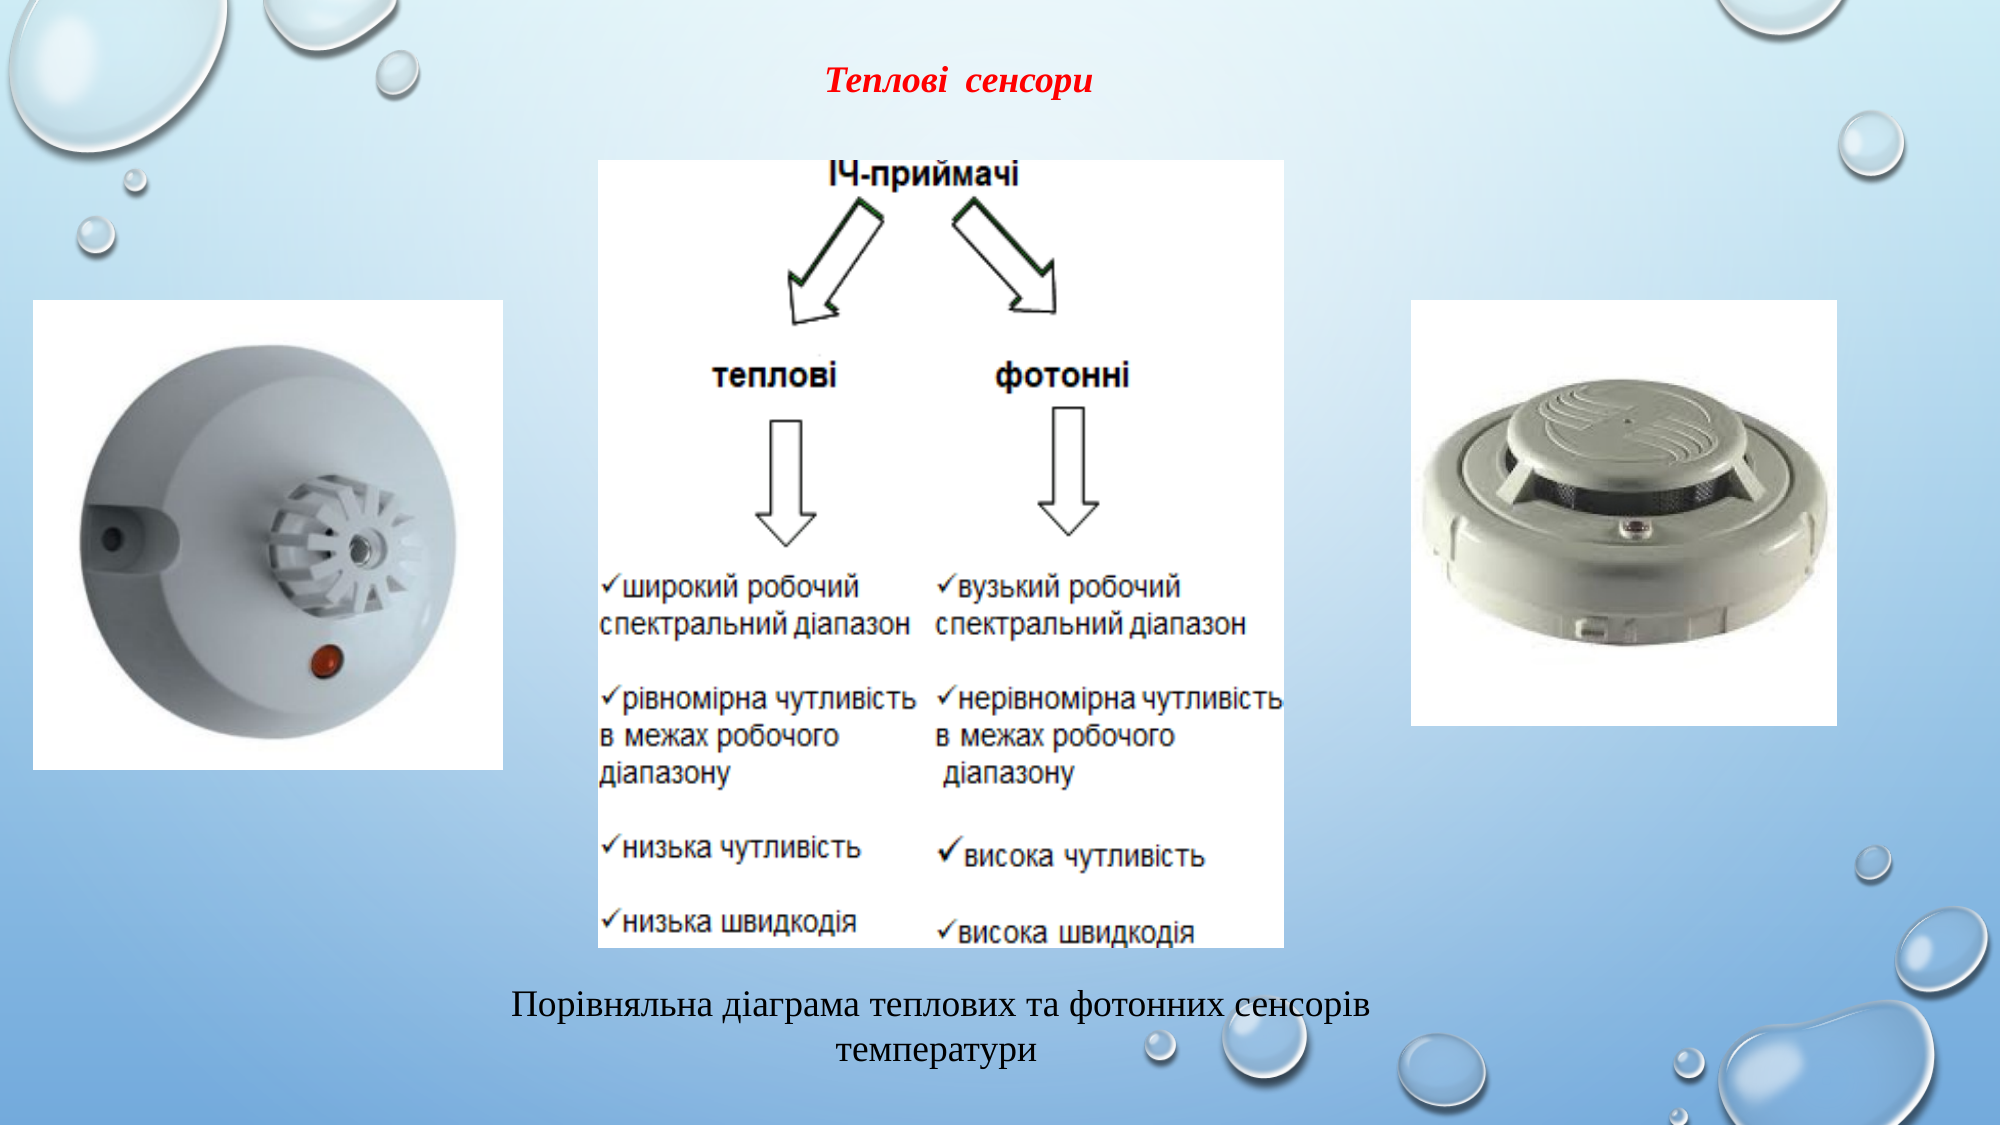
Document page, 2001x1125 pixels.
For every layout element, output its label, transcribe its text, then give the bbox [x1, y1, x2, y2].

text_box Порівняльна діаграма теплових та фотонних сенсорів температури [441, 971, 1442, 1077]
text_box Теплові сенсори [734, 47, 1109, 108]
picture [0, 0, 2000, 1125]
